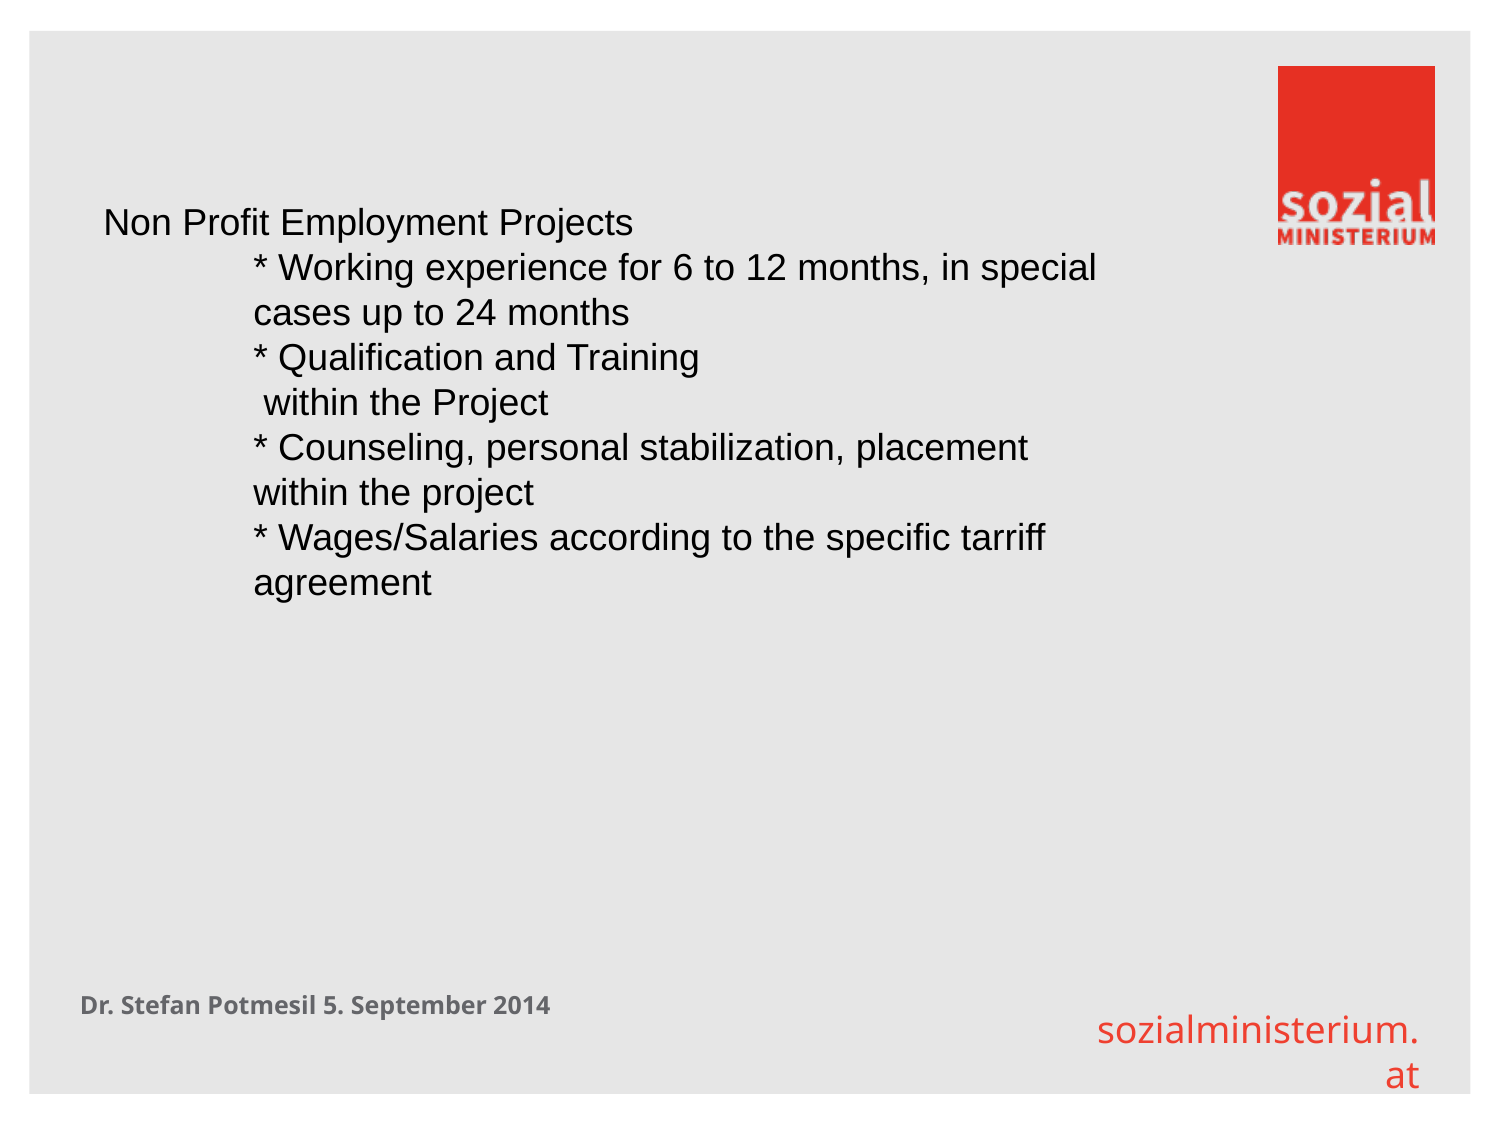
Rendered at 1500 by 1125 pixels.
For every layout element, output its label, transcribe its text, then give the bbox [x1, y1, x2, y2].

picture [1278, 66, 1435, 245]
text_box Non Profit Employment Projects * Working experience for 6 to 12 months, in special cases up to 24 months * Qualification and Training within the Project * Counseling, personal stabilization, placement within the project * Wages/Salaries according to the specific tarriff agreement [88, 100, 1125, 701]
footer Dr. Stefan Potmesil 5. September 2014 [64, 982, 1057, 1061]
